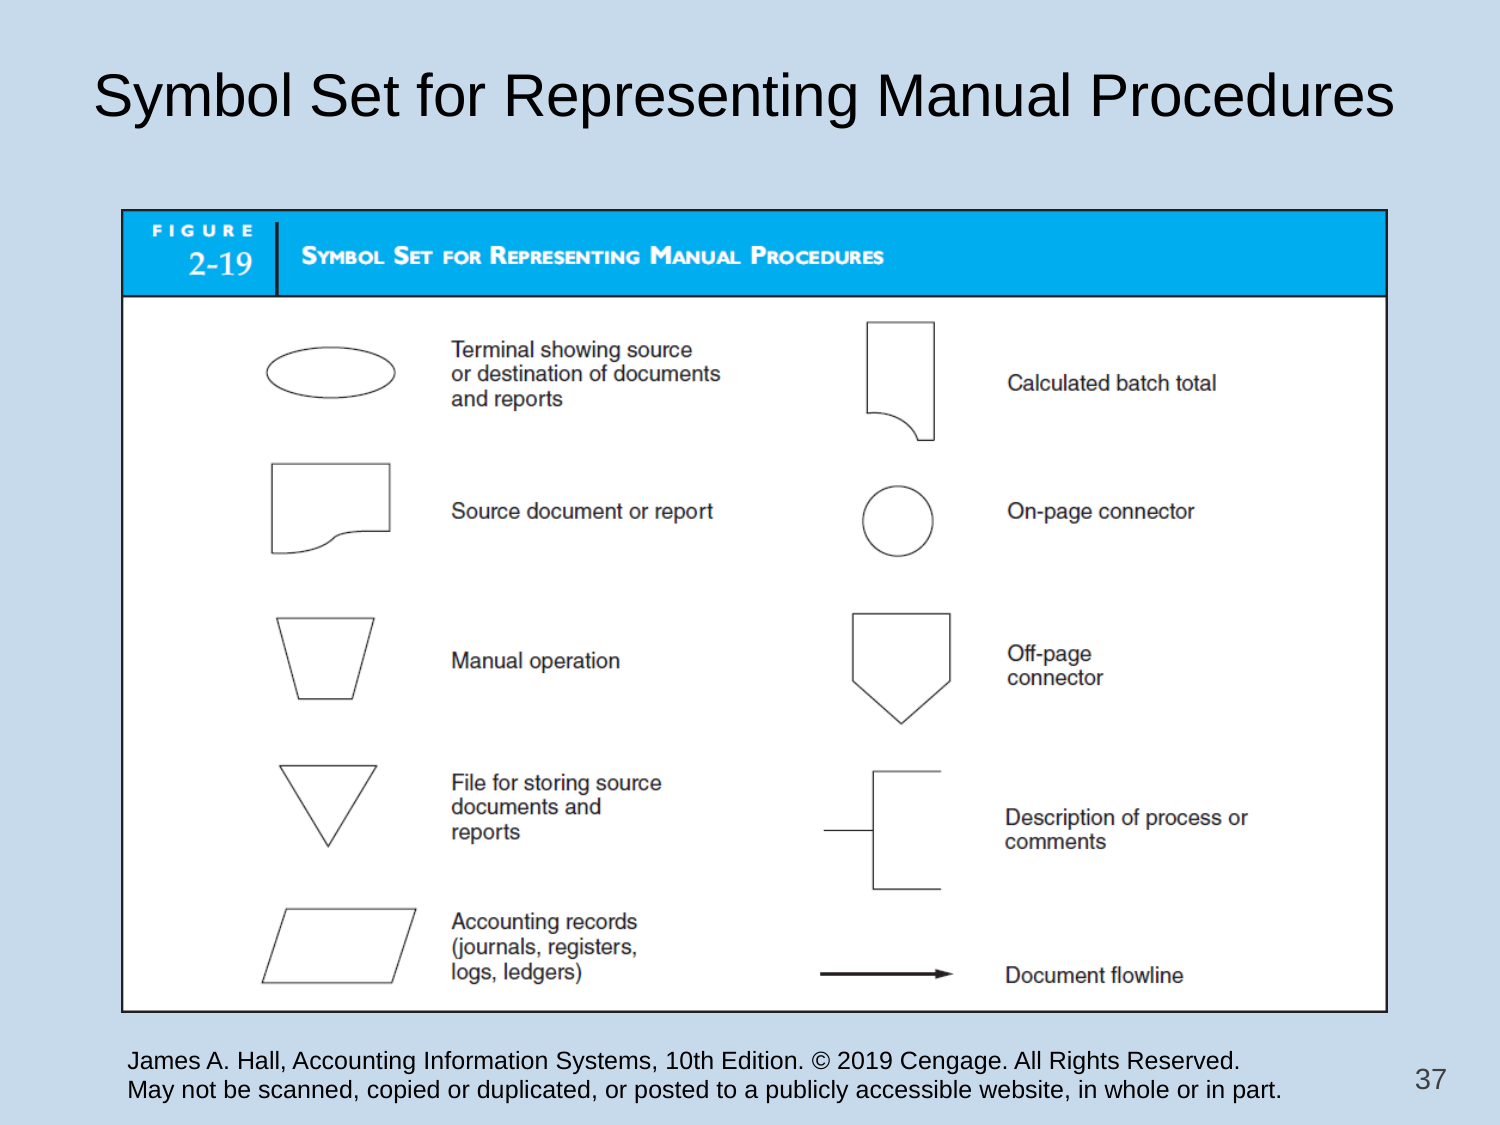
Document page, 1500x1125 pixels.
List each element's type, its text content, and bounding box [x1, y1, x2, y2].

title Symbol Set for Representing Manual Procedures [69, 62, 1420, 188]
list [121, 209, 1388, 1013]
slide_number 37 [1400, 1052, 1488, 1113]
